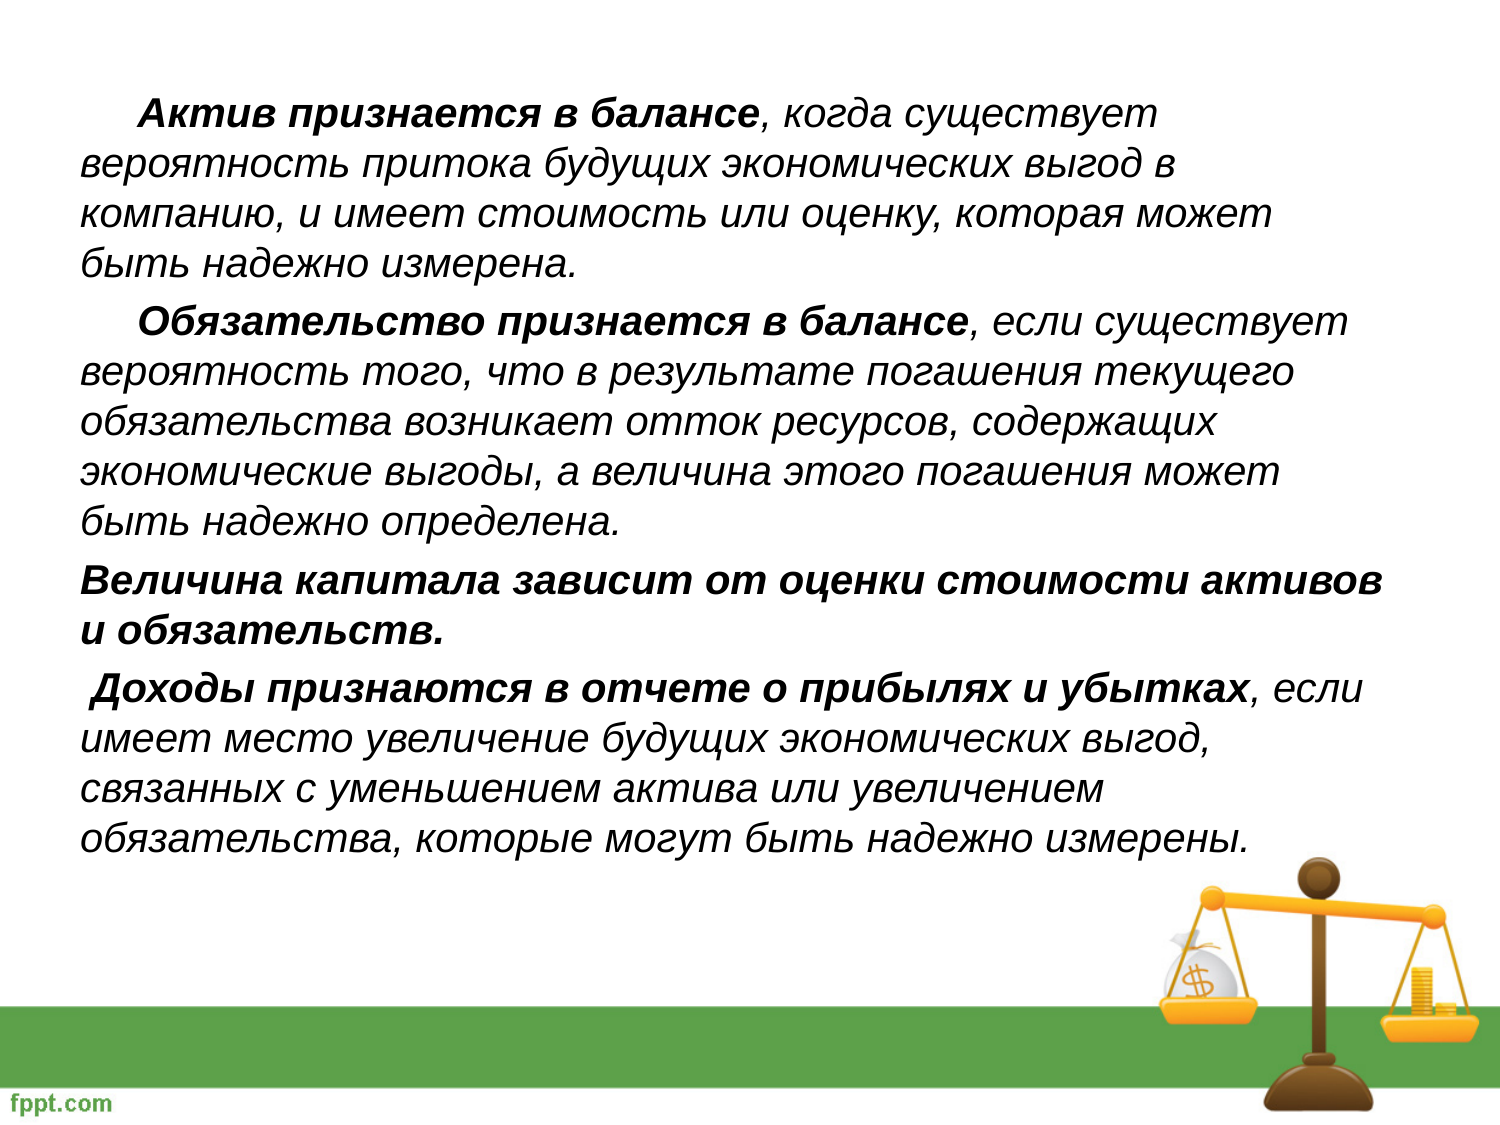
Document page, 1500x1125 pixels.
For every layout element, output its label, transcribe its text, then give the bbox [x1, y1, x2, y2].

picture [0, 0, 1500, 1125]
list Актив признается в балансе, когда существует вероятность притока будущих экономичес­ких выгод в компанию, и имеет стоимость или оценку, которая может быть надежно измерена. Обязательство признается в балансе, если существует вероятность того, что в результате погашения текущего обязательства возникает отток ресурсов, содержащих экономические выгоды, а величина этого погашения может быть надежно определена. Величина капитала зависит от оценки стоимости активов и обязательств. Доходы признаются в отчете о прибылях и убытках, если имеет место увеличение будущих экономических выгод, связанных с уменьшением актива или увеличением обязательства, которые могут быть надежно измерены. [64, 78, 1400, 988]
